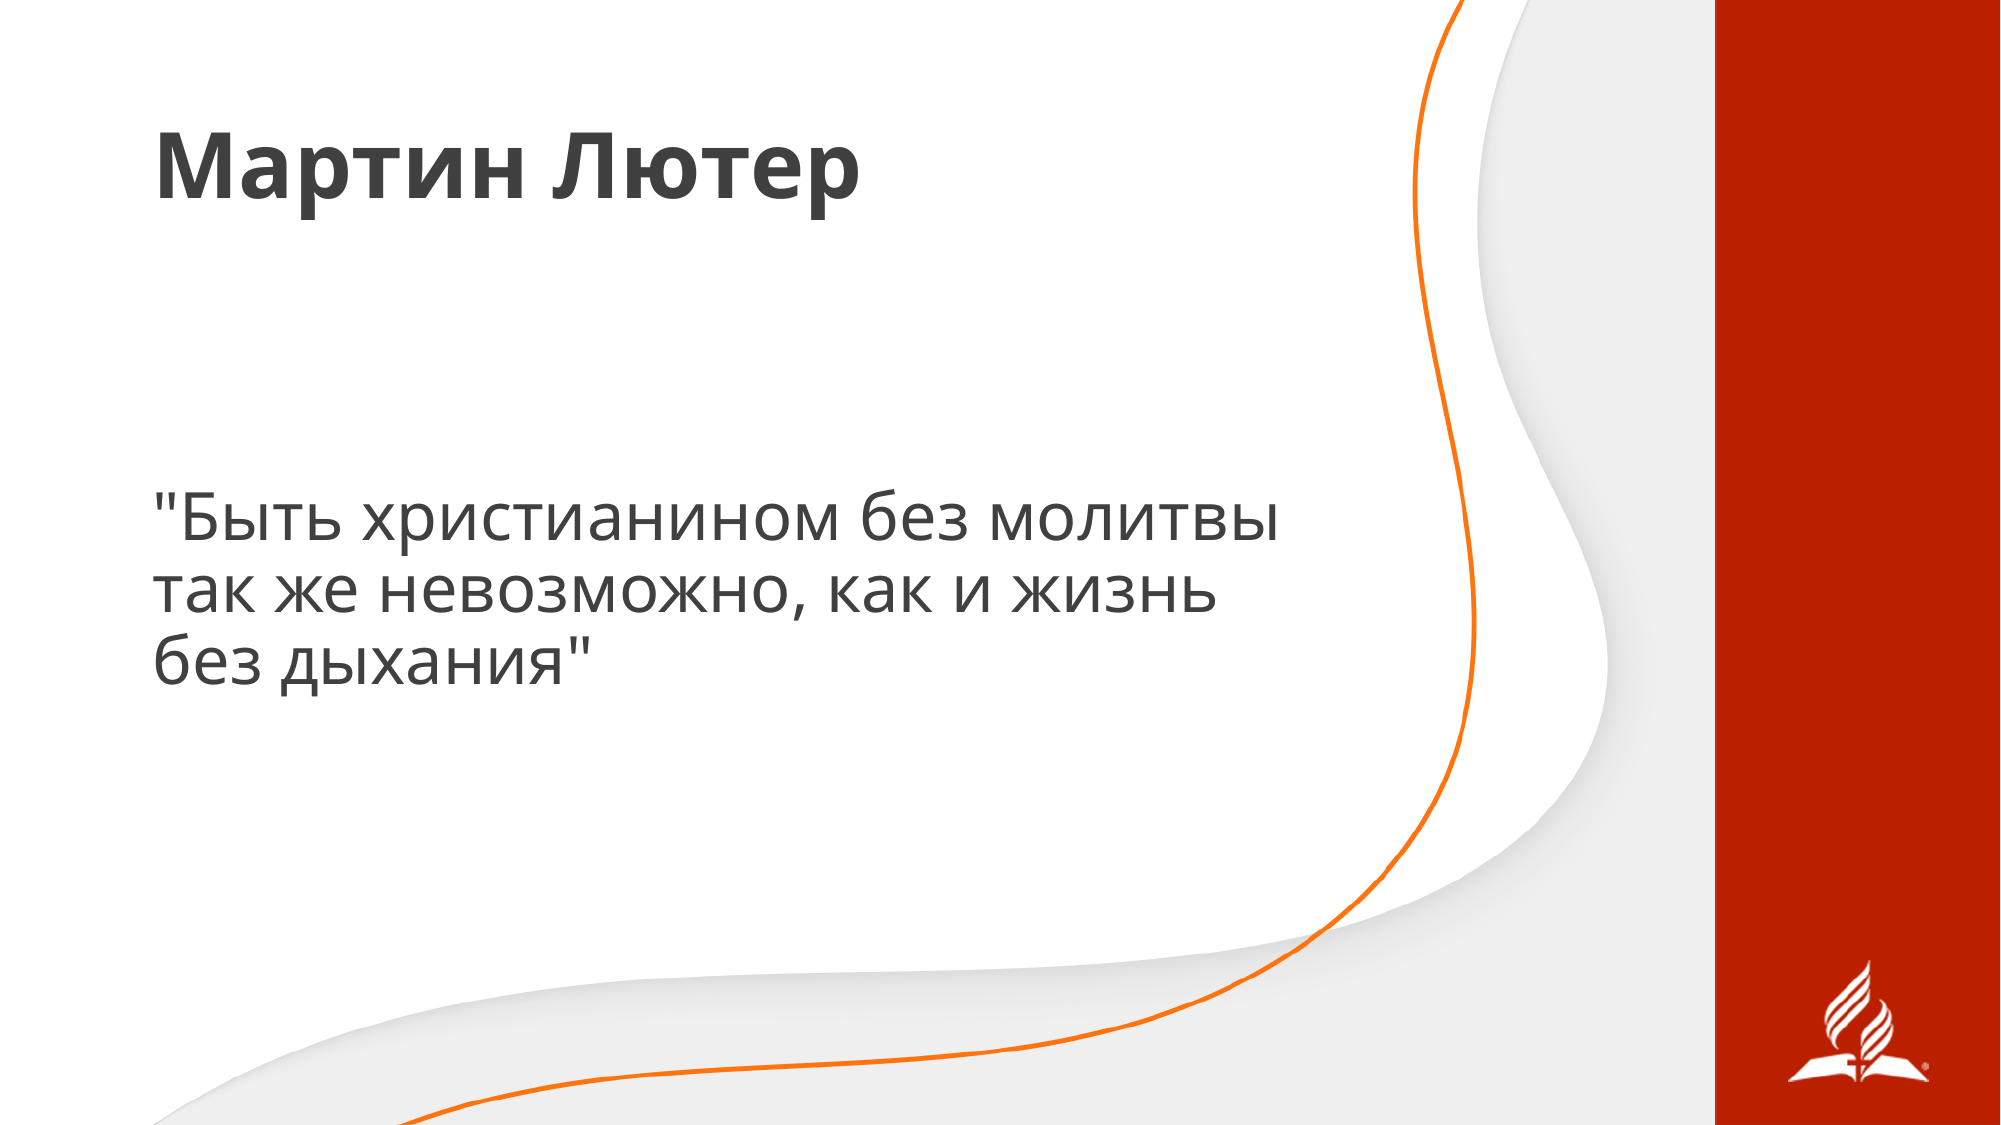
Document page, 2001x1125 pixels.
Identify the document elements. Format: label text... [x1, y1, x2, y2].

picture [0, 0, 2001, 1125]
list "Быть христианином без молитвы так же невозможно, как и жизнь без дыхания" [137, 252, 1346, 929]
title Мартин Лютер [137, 59, 1659, 278]
